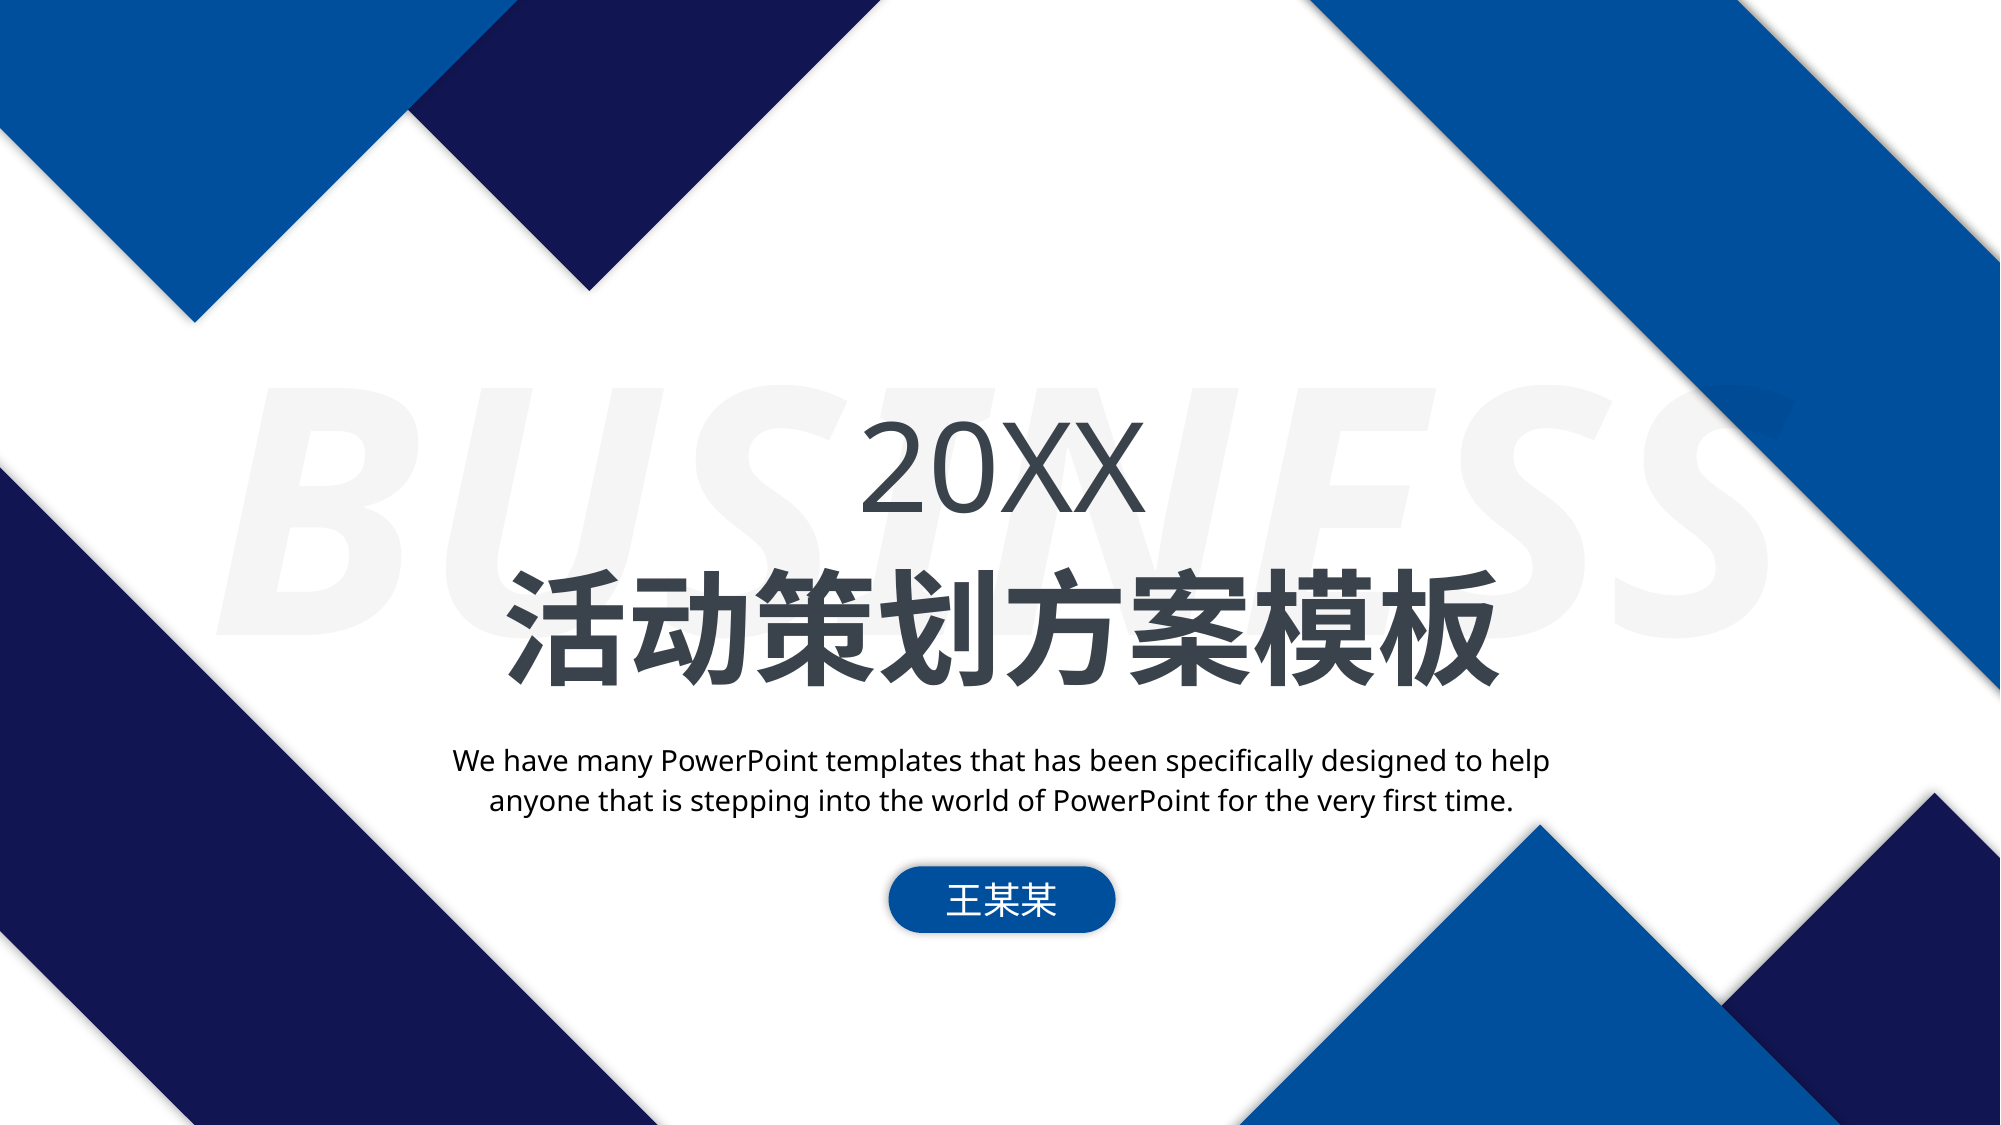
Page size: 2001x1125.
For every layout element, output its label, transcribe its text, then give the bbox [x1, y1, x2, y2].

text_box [1171, 0, 2000, 792]
text_box We have many PowerPoint templates that has been specifically designed to help anyone that is stepping into the world of PowerPoint for the very first time. [383, 729, 1171, 825]
text_box [0, 465, 439, 1125]
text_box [0, 0, 1690, 323]
text_box 20XX [842, 380, 1162, 546]
text_box BUSINESS [193, 323, 1171, 713]
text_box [439, 792, 2000, 1125]
text_box 活动策划方案模板 [487, 543, 1171, 709]
